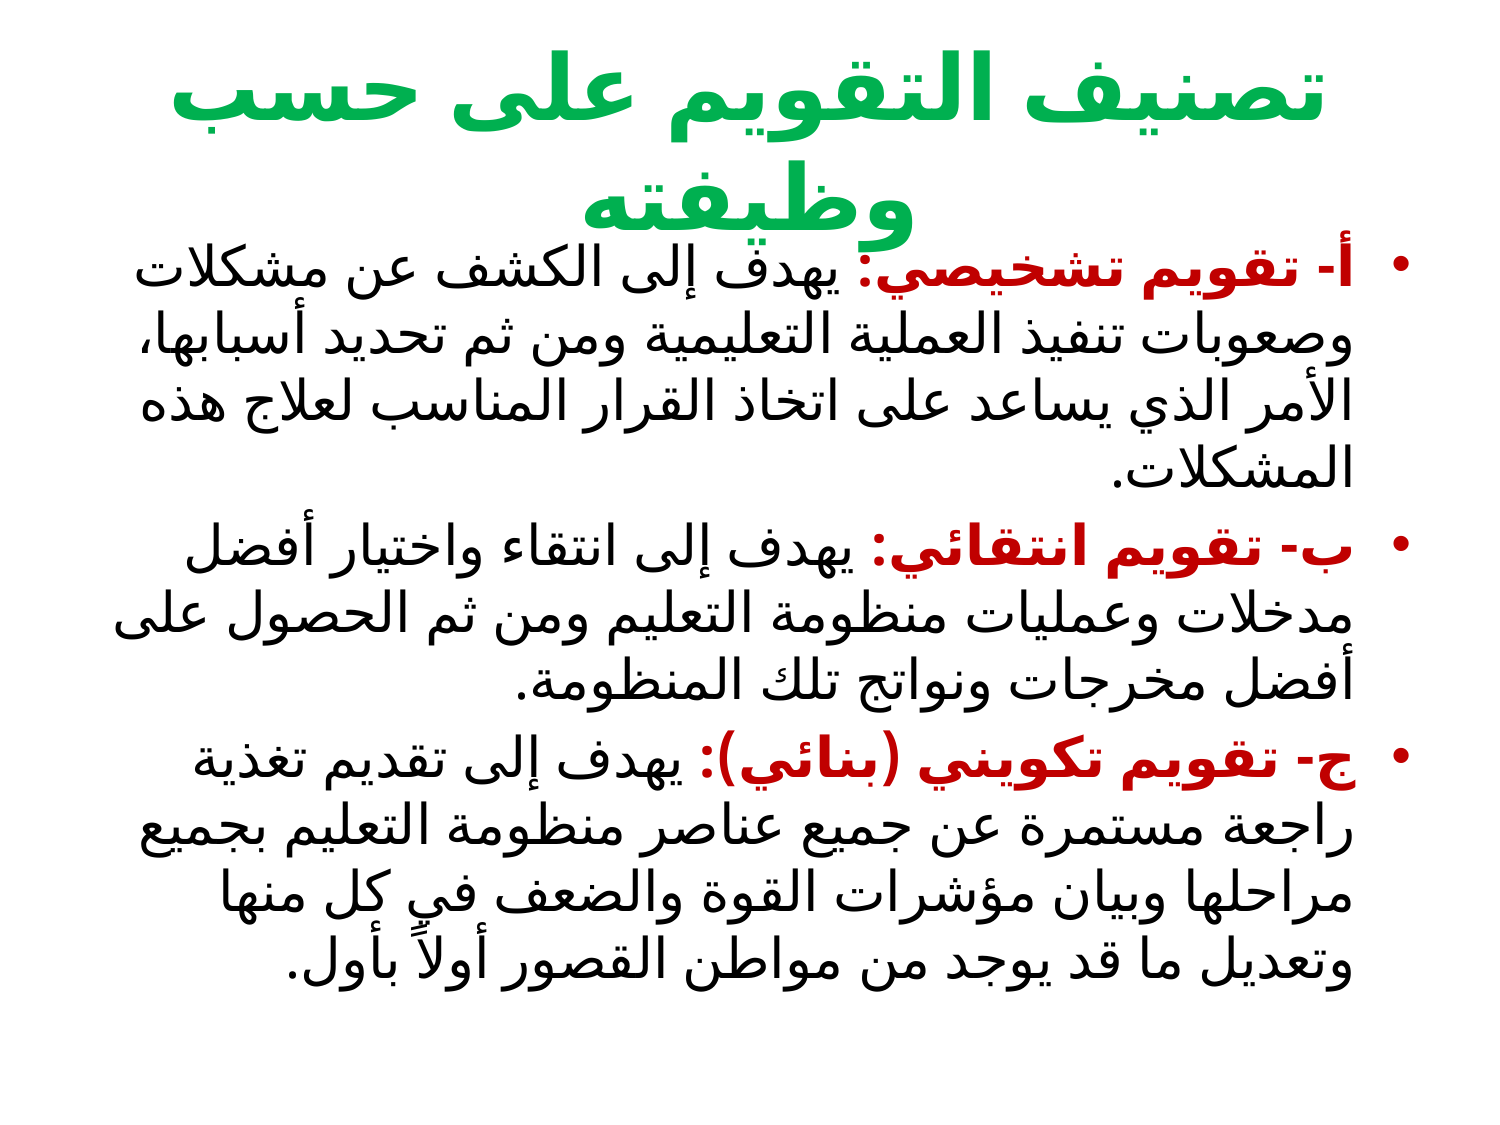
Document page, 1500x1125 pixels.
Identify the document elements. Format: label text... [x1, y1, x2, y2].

title تصنيف التقويم على حسب وظيفته [75, 45, 1425, 222]
list أ- تقويم تشخيصي: يهدف إلى الكشف عن مشكلات وصعوبات تنفيذ العملية التعليمية ومن ثم تحديد أسبابها، الأمر الذي يساعد على اتخاذ القرار المناسب لعلاج هذه المشكلات. ب- تقويم انتقائي: يهدف إلى انتقاء واختيار أفضل مدخلات وعمليات منظومة التعليم ومن ثم الحصول على أفضل مخرجات ونواتج تلك المنظومة. ج- تقويم تكويني (بنائي): يهدف إلى تقديم تغذية راجعة مستمرة عن جميع عناصر منظومة التعليم بجميع مراحلها وبيان مؤشرات القوة والضعف في كل منها وتعديل ما قد يوجد من مواطن القصور أولاً بأول. [75, 222, 1425, 1005]
